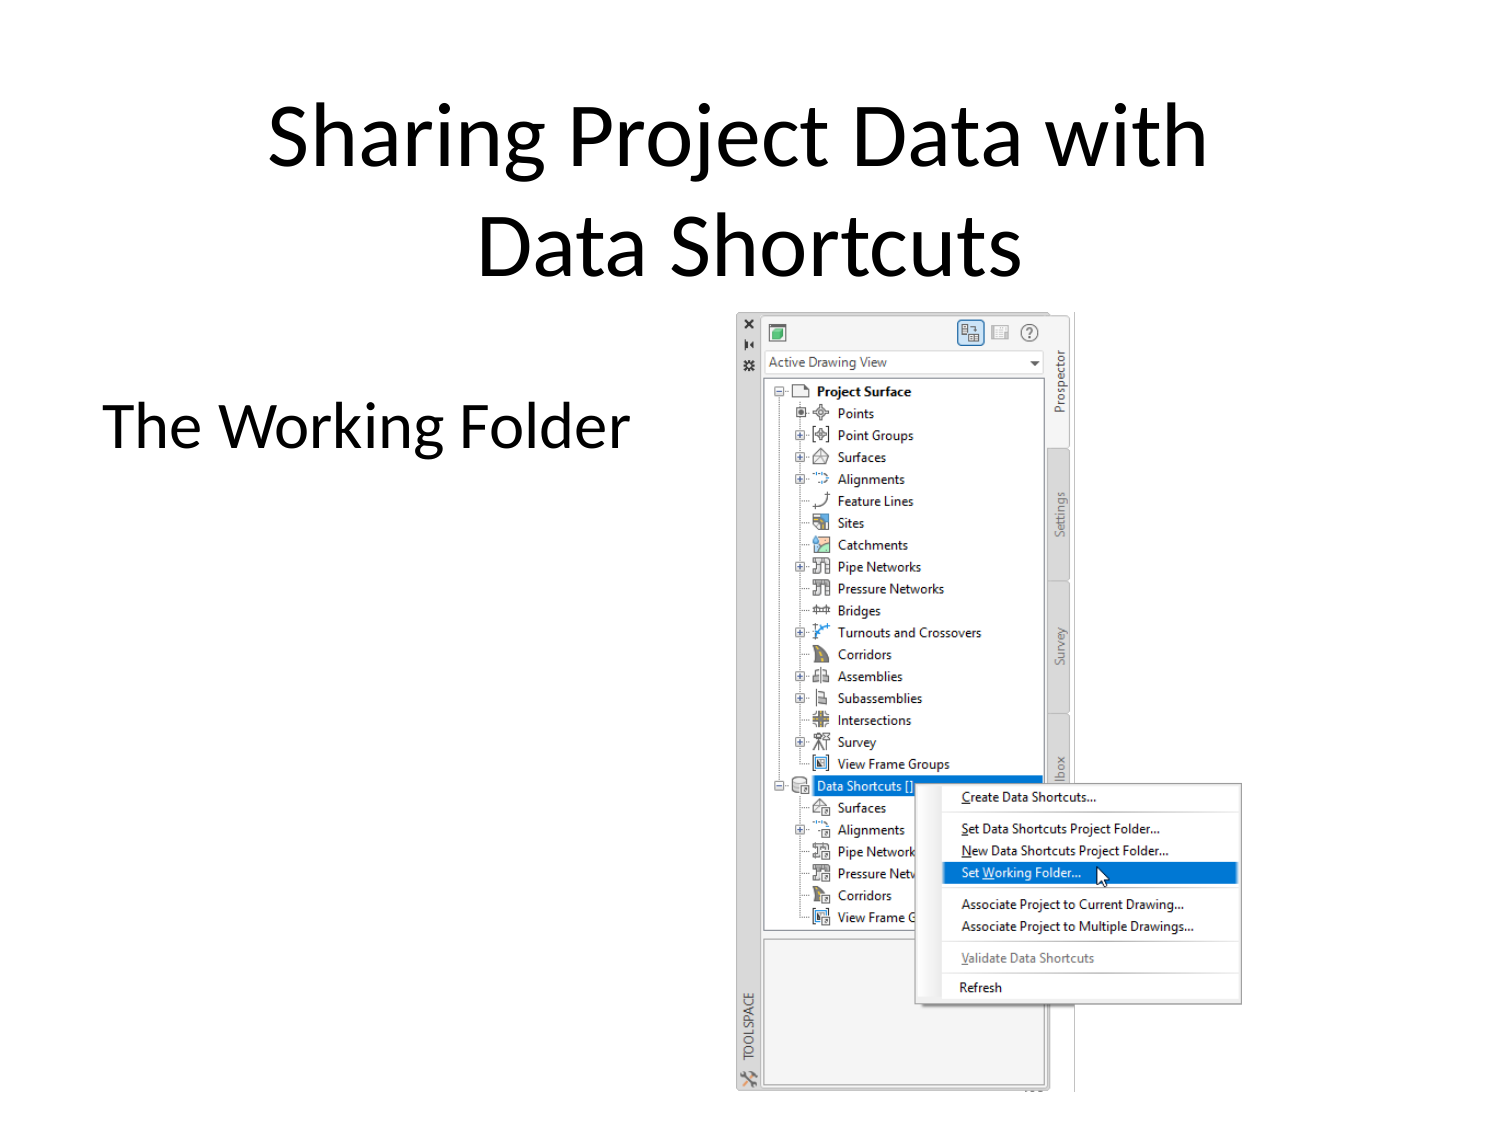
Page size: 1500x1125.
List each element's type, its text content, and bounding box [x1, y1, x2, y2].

title Sharing Project Data with Data Shortcuts [75, 45, 1425, 325]
text_box The Working Folder [87, 374, 730, 550]
picture [736, 312, 1242, 1092]
